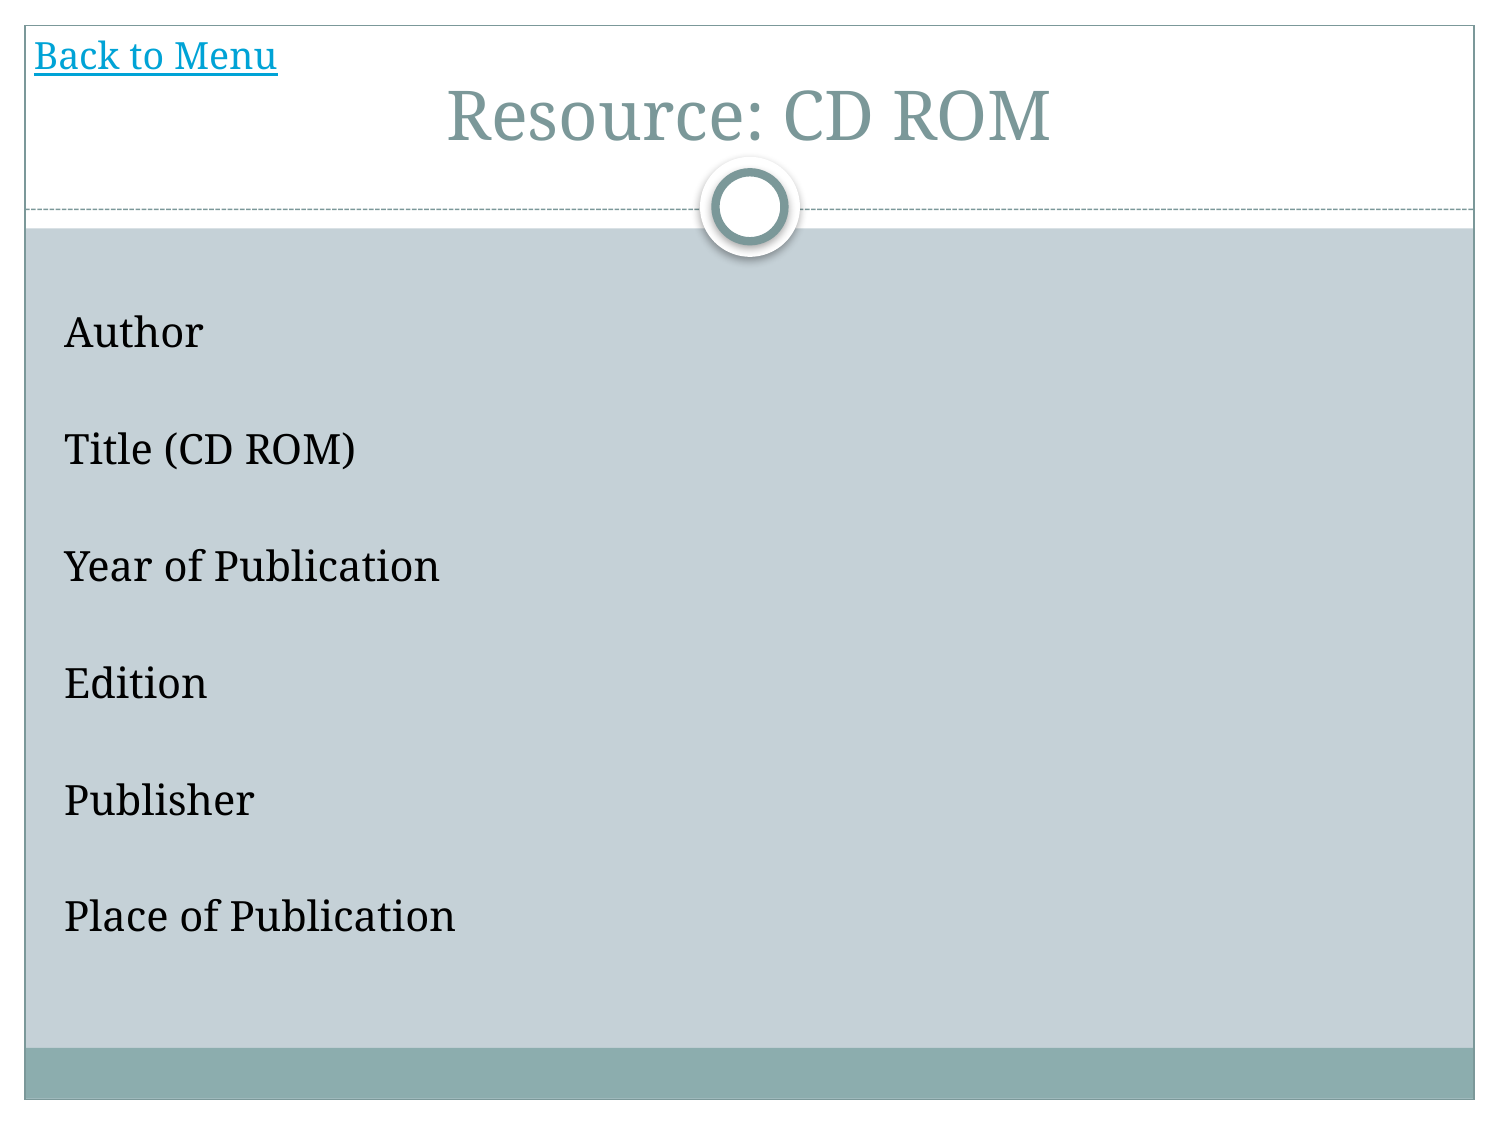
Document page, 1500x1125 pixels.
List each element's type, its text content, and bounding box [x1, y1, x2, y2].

title Resource: CD ROM [49, 37, 1450, 162]
text_box Back to Menu [19, 24, 293, 91]
list Author Title (CD ROM) Year of Publication Edition Publisher Place of Publication [49, 250, 1445, 1050]
